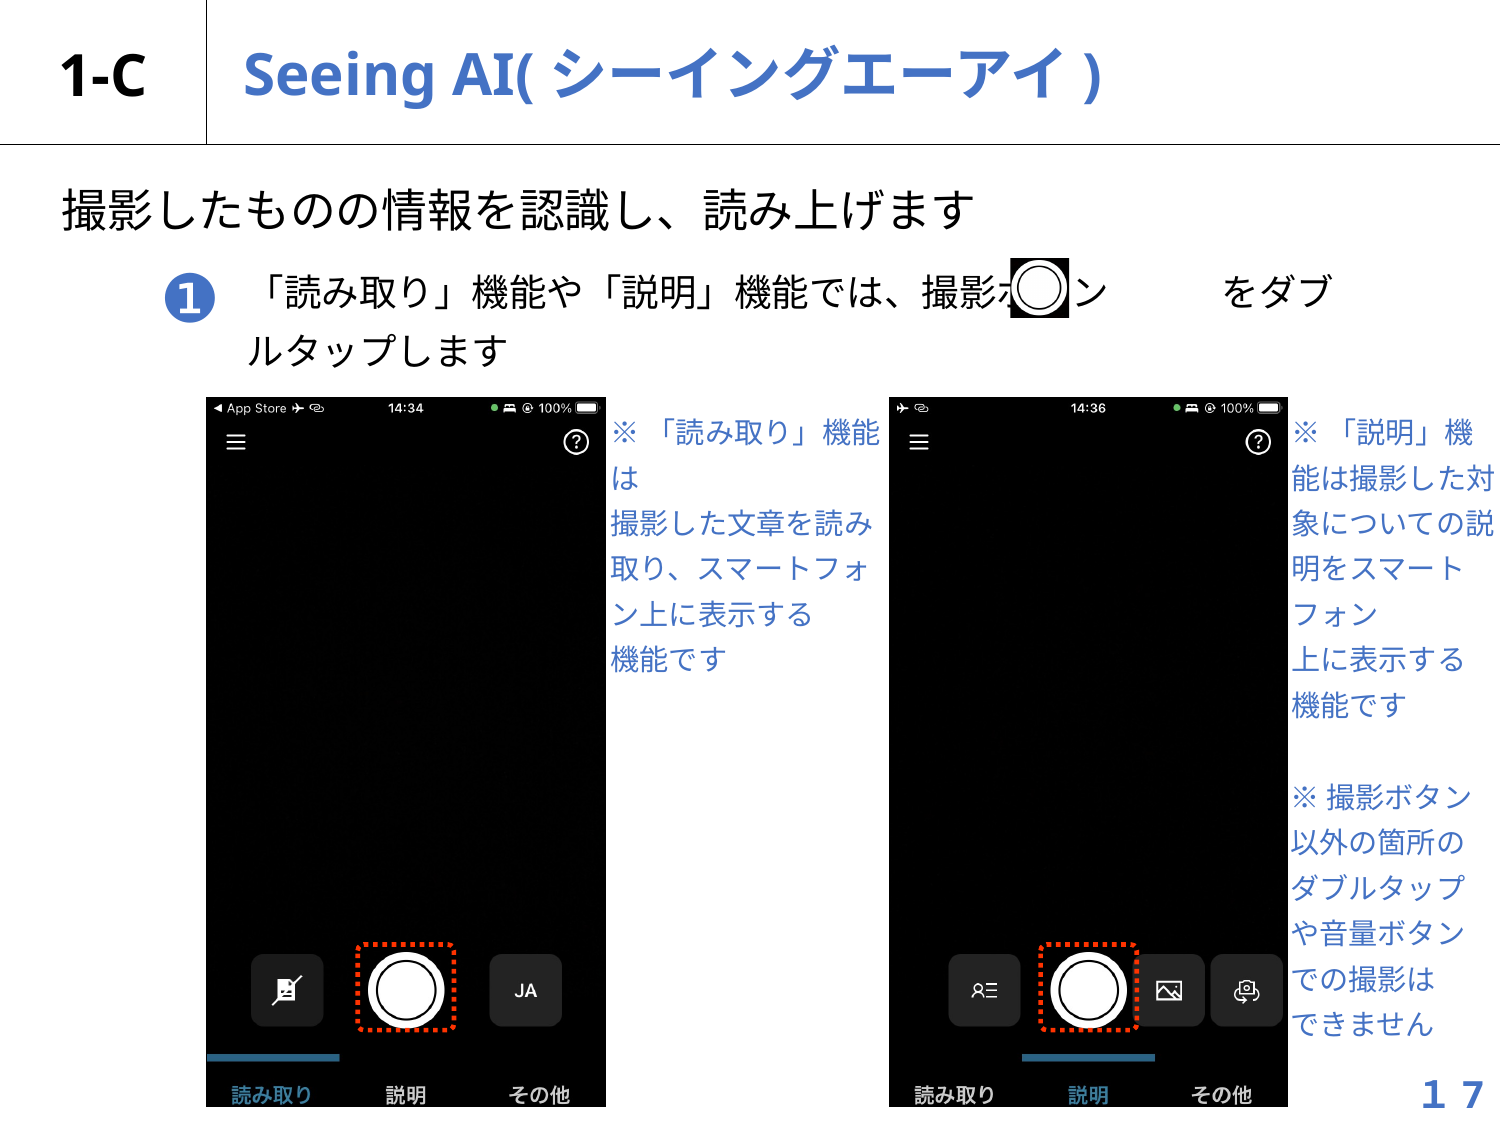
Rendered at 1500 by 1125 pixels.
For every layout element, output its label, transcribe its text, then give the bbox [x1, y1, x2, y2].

picture [1010, 258, 1070, 318]
text_box ※「読み取り」機能は 撮影した文章を読み取り、スマートフォン上に表示する 機能です [610, 396, 889, 685]
text_box ※撮影ボタン以外の箇所のダブルタップや音量ボタン での撮影は できません [1290, 761, 1500, 910]
text_box ※「説明」機能は撮影した対象についての説明をスマートフォン 上に表示する 機能です [1291, 396, 1500, 730]
text_box 撮影したものの情報を認識し、読み上げます [46, 180, 1487, 274]
text_box ❶ [145, 248, 223, 343]
text_box １7 [1399, 1063, 1500, 1123]
title Seeing AI(シーイングエーアイ) [228, 36, 1472, 116]
text_box 「読み取り」機能や「説明」機能では、撮影ボタン をダブルタップします [231, 248, 1354, 381]
text_box 1-C [0, 0, 207, 147]
picture [889, 397, 1289, 1107]
picture [206, 397, 606, 1107]
